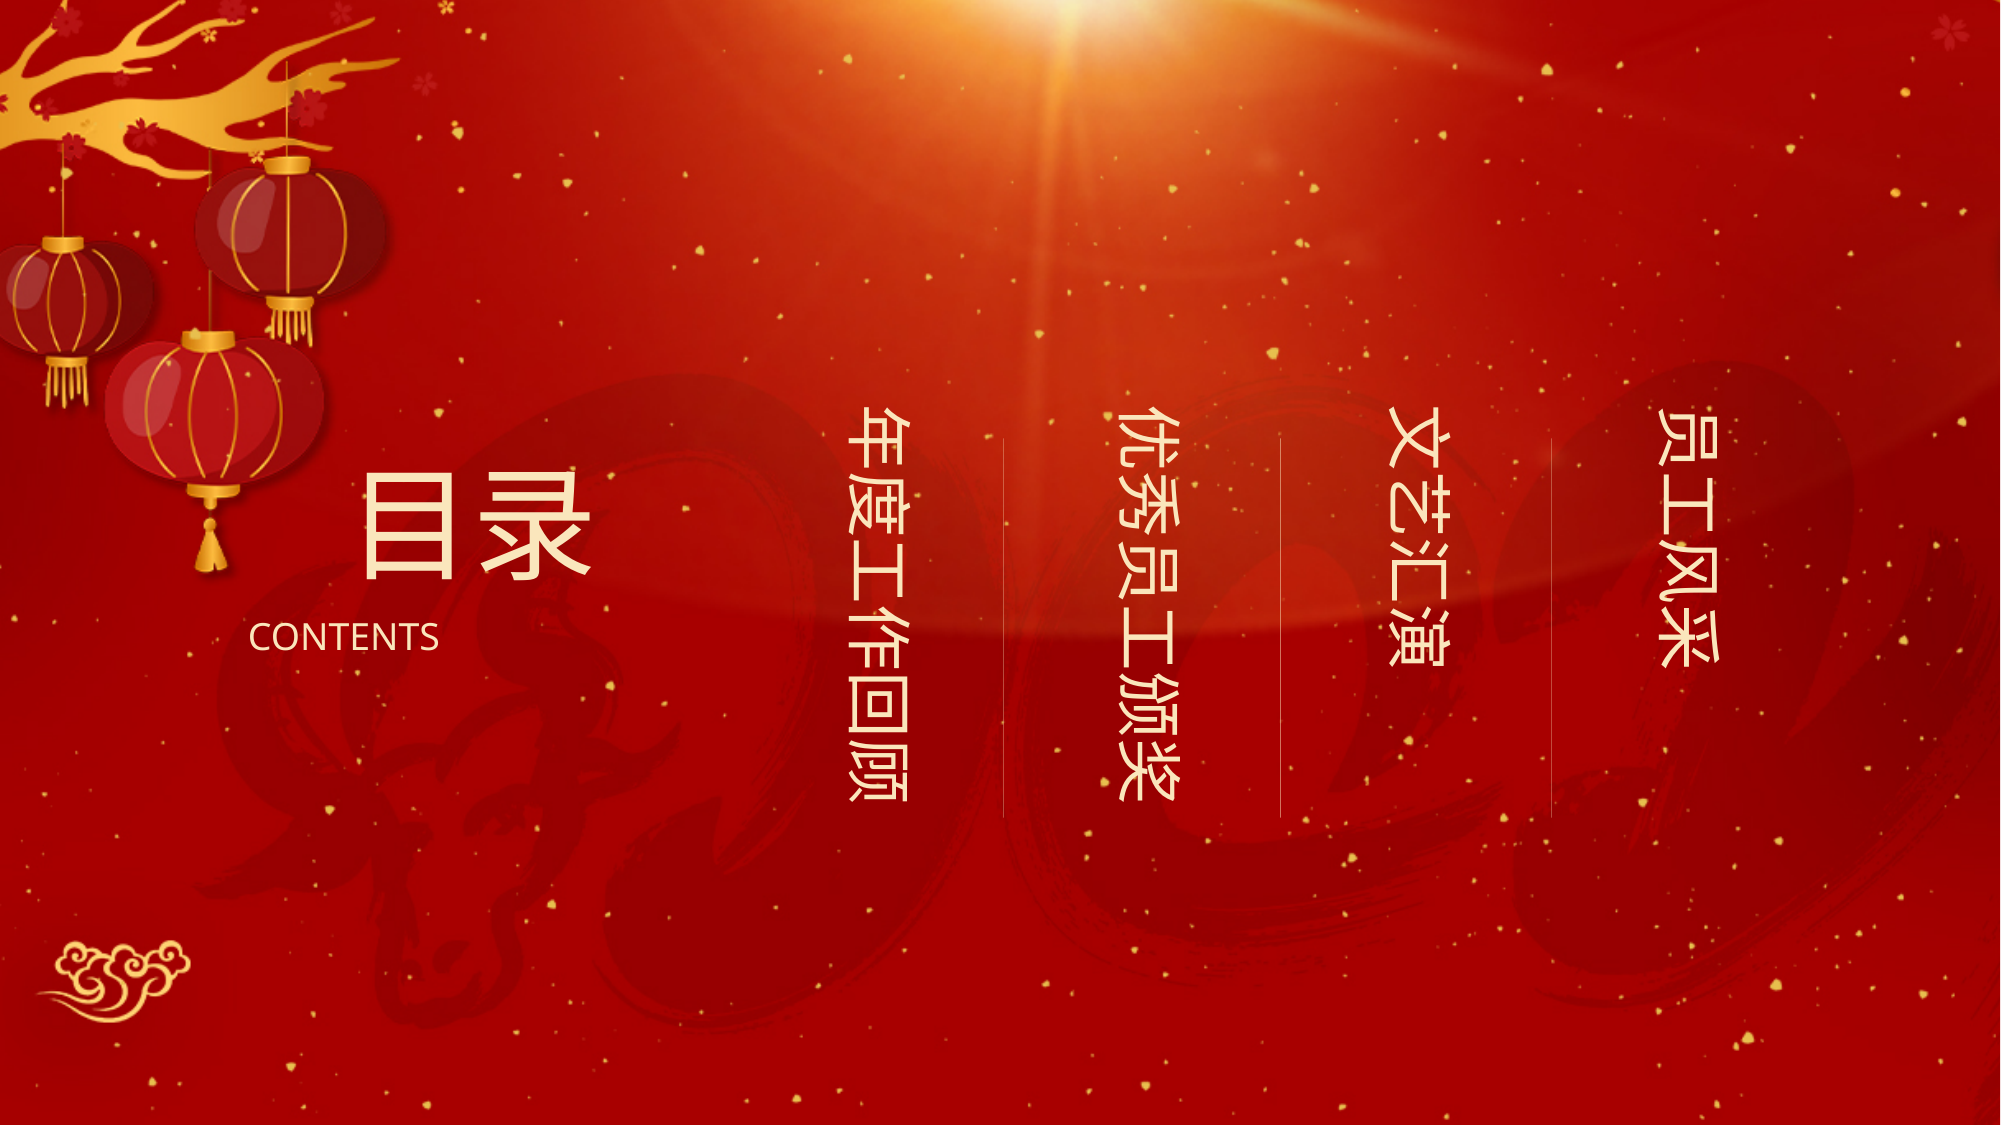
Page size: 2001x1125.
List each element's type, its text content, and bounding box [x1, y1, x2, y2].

text_box 文艺汇演 [1357, 389, 1469, 867]
text_box 优秀员工颁奖 [1087, 389, 1199, 867]
text_box 员工风采 [1627, 389, 1739, 867]
text_box CONTENTS [233, 605, 643, 665]
text_box 目录 [332, 438, 654, 604]
text_box 年度工作回顾 [817, 389, 929, 867]
picture [0, 0, 2001, 1125]
